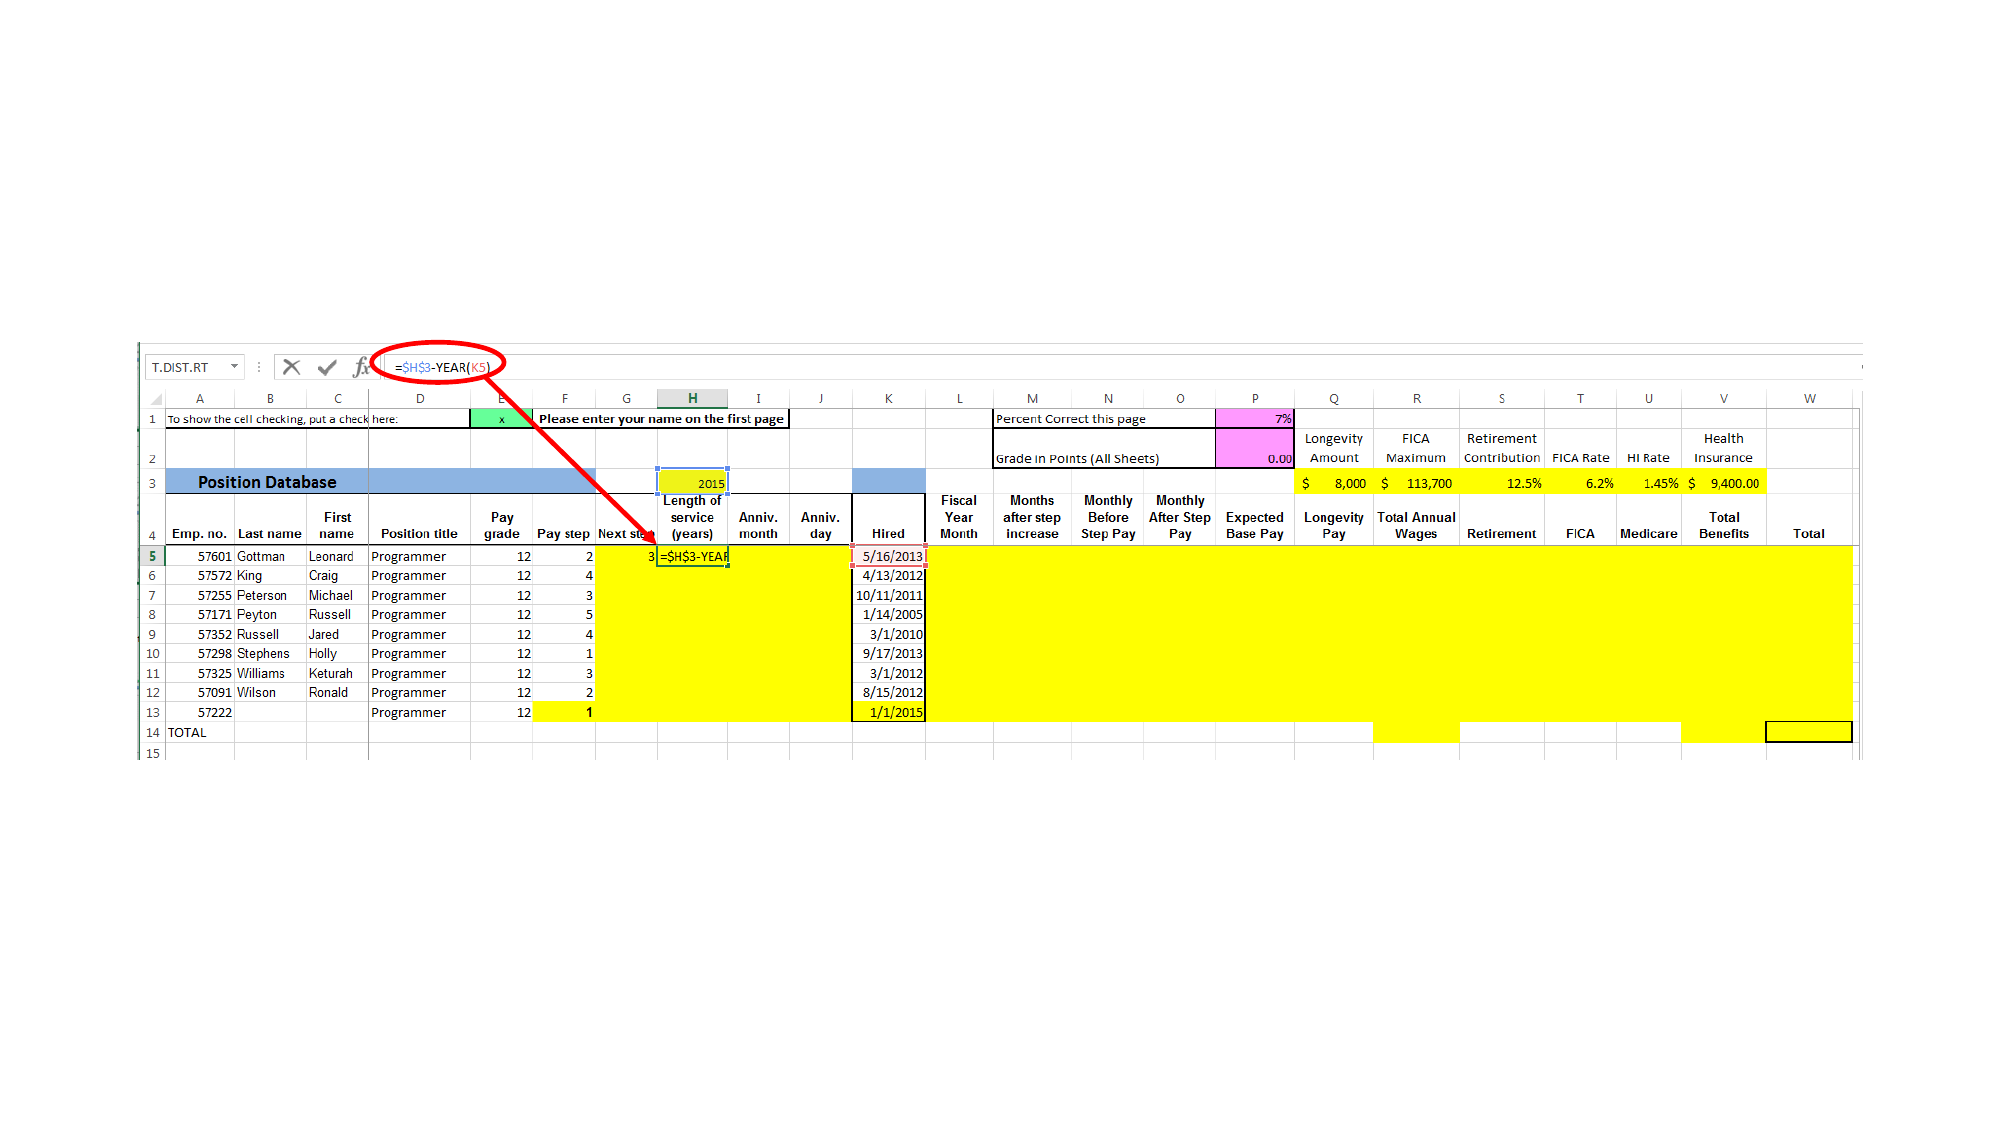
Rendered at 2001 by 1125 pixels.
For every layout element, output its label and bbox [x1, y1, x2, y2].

list [137, 342, 1863, 760]
text_box [484, 376, 657, 545]
